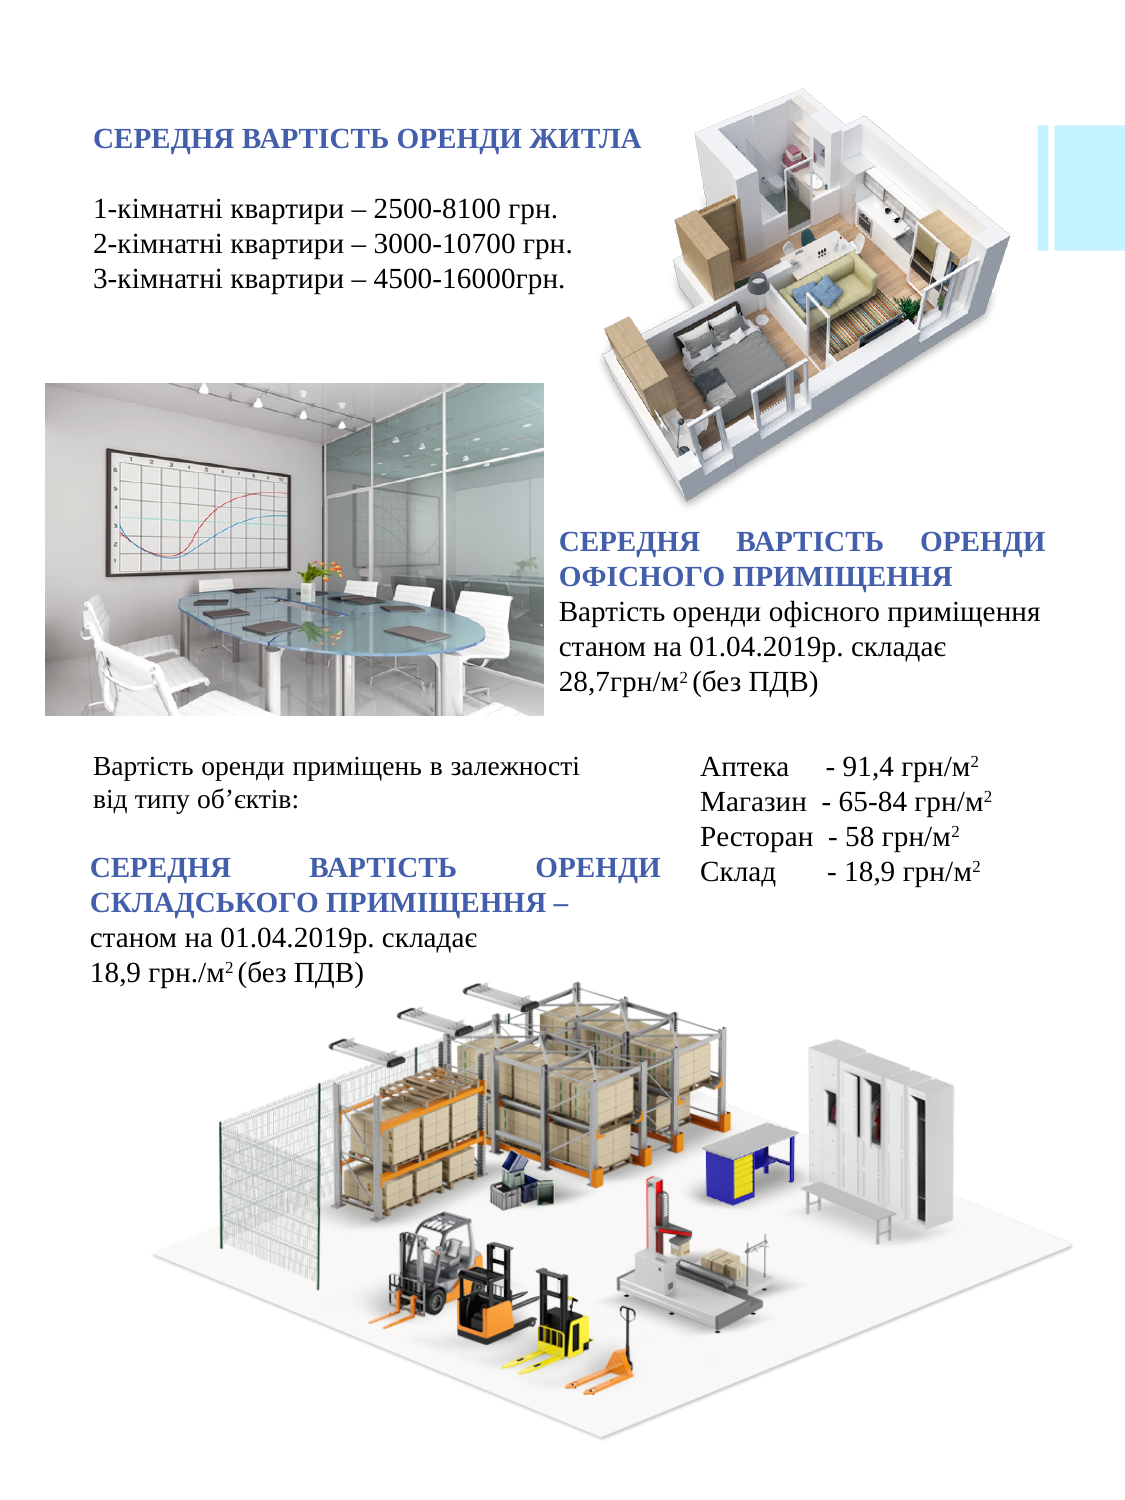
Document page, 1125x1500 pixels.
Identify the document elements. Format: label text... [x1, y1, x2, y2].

text_box СЕРЕДНЯ ВАРТІСТЬ ОРЕНДИ ОФІСНОГО ПРИМІЩЕННЯ Вартість оренди офісного приміщення станом на 01.04.2019р. складає 28,7грн/м2 (без ПДВ) [543, 514, 1061, 728]
picture [594, 87, 1010, 513]
text_box СЕРЕДНЯ ВАРТІСТЬ ОРЕНДИ СКЛАДСЬКОГО ПРИМІЩЕННЯ – станом на 01.04.2019р. складає 18,9 грн./м2 (без ПДВ) [74, 840, 676, 1029]
title СЕРЕДНЯ ВАРТІСТЬ ОРЕНДИ ЖИТЛА 1-кімнатні квартири – 2500-8100 грн. 2-кімнатні квартири – 3000-10700 грн. 3-кімнатні квартири – 4500-16000грн. [78, 76, 727, 396]
picture [45, 383, 545, 717]
text_box Аптека - 91,4 грн/м2 Магазин - 65-84 грн/м2 Ресторан - 58 грн/м2 Склад - 18,9 грн/м2 [685, 739, 1014, 941]
text_box Вартість оренди приміщень в залежності від типу об’єктів: [78, 740, 596, 822]
picture [136, 962, 1094, 1463]
